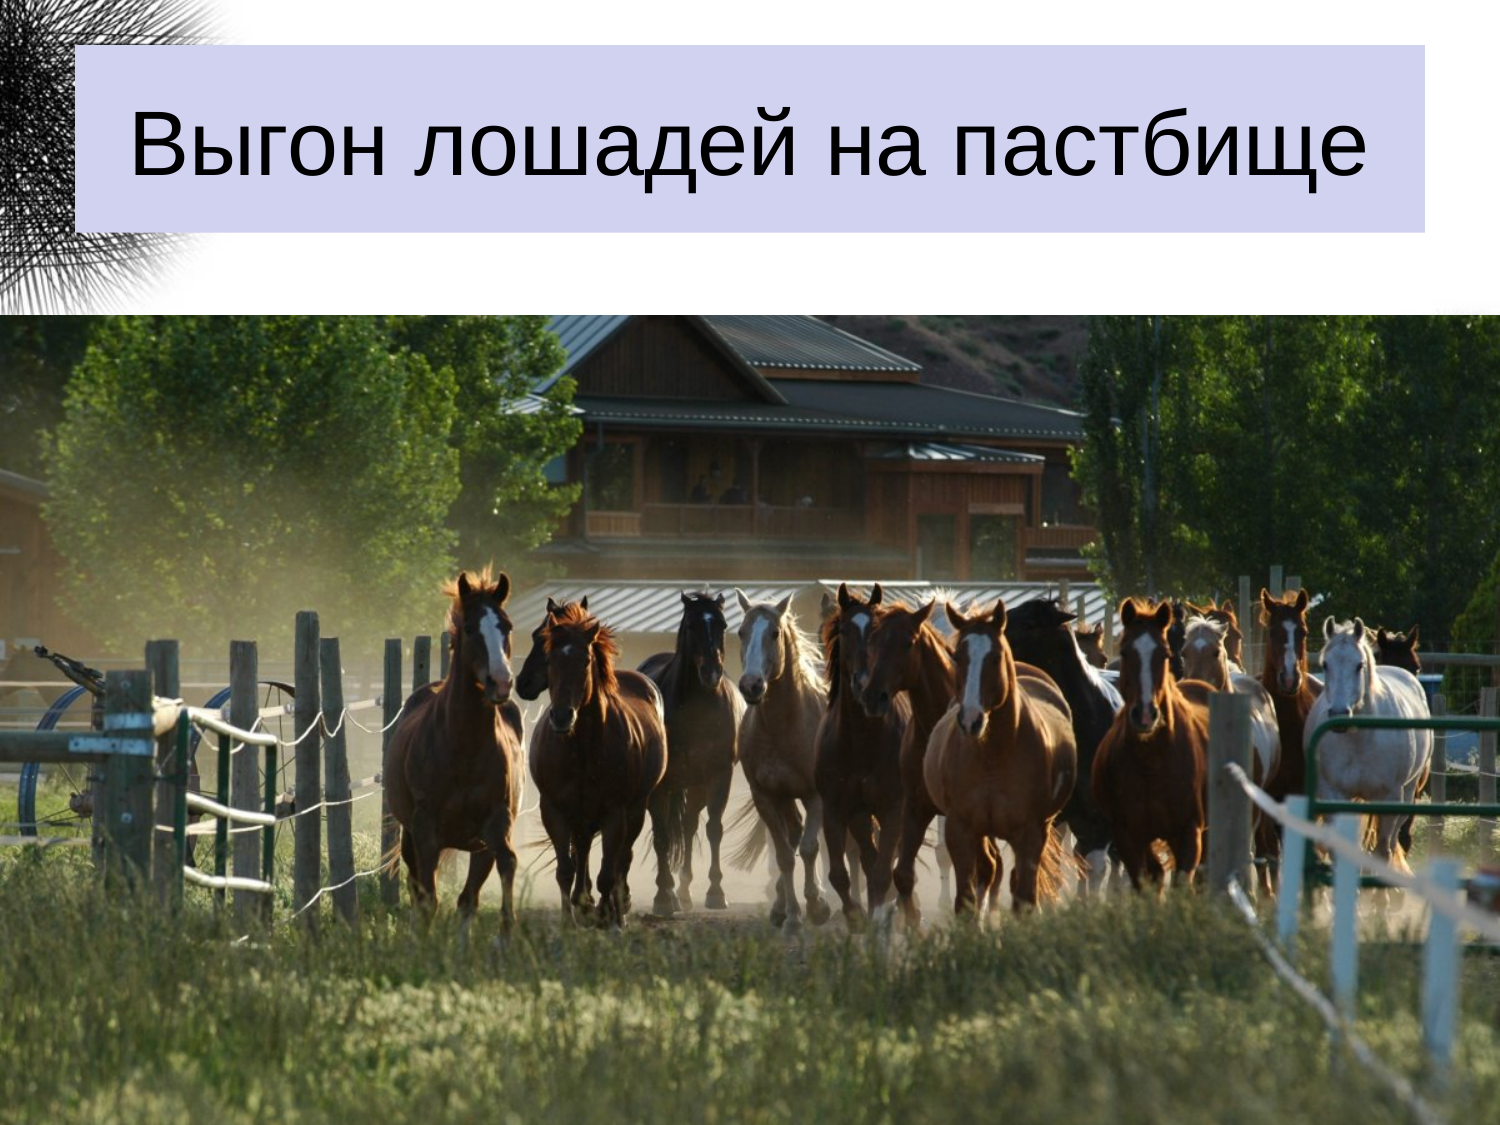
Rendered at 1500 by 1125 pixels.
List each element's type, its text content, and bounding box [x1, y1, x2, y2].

title Выгон лошадей на пастбище [75, 45, 1425, 233]
picture [0, 0, 1500, 1125]
